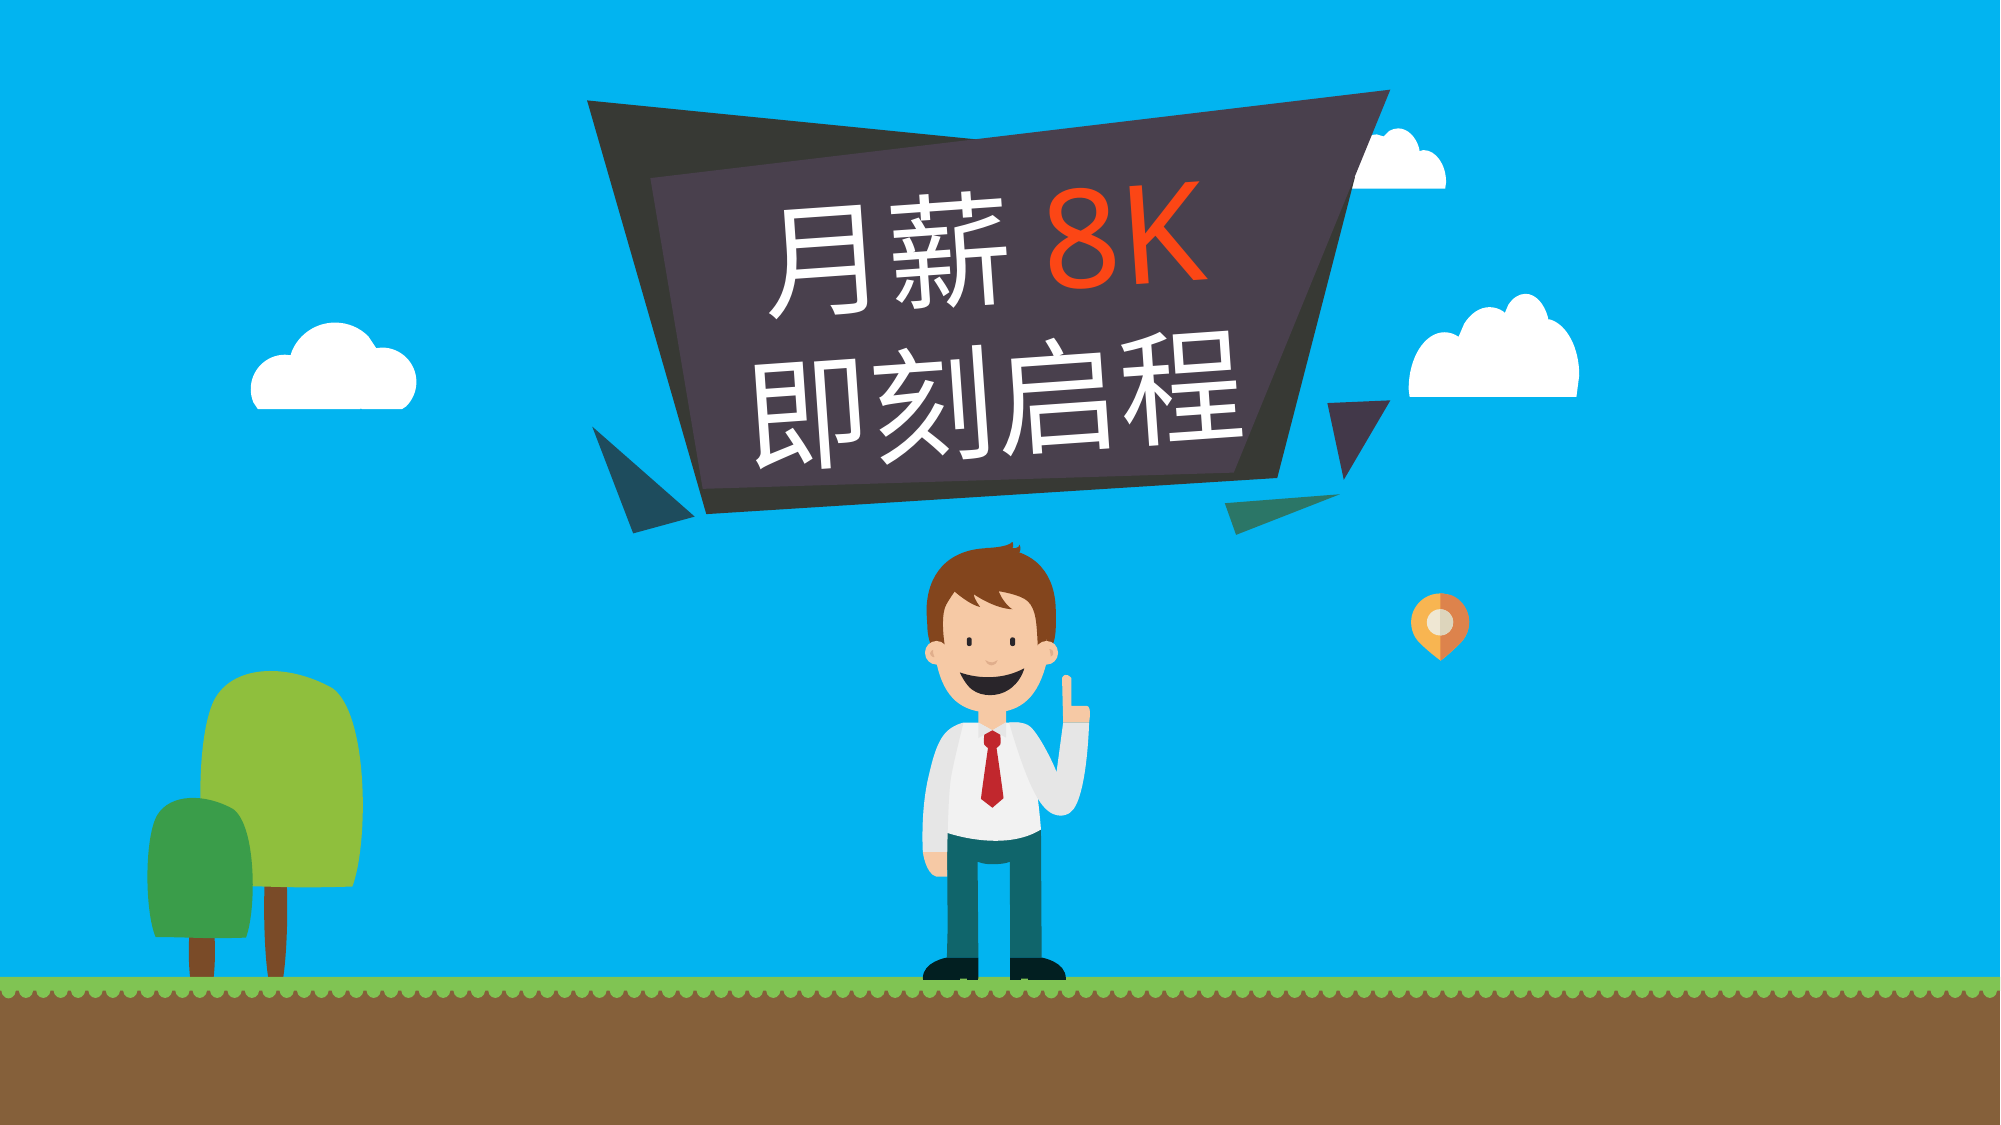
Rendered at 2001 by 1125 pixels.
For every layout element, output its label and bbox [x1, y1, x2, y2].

text_box [587, 89, 1391, 535]
picture [921, 544, 1090, 981]
